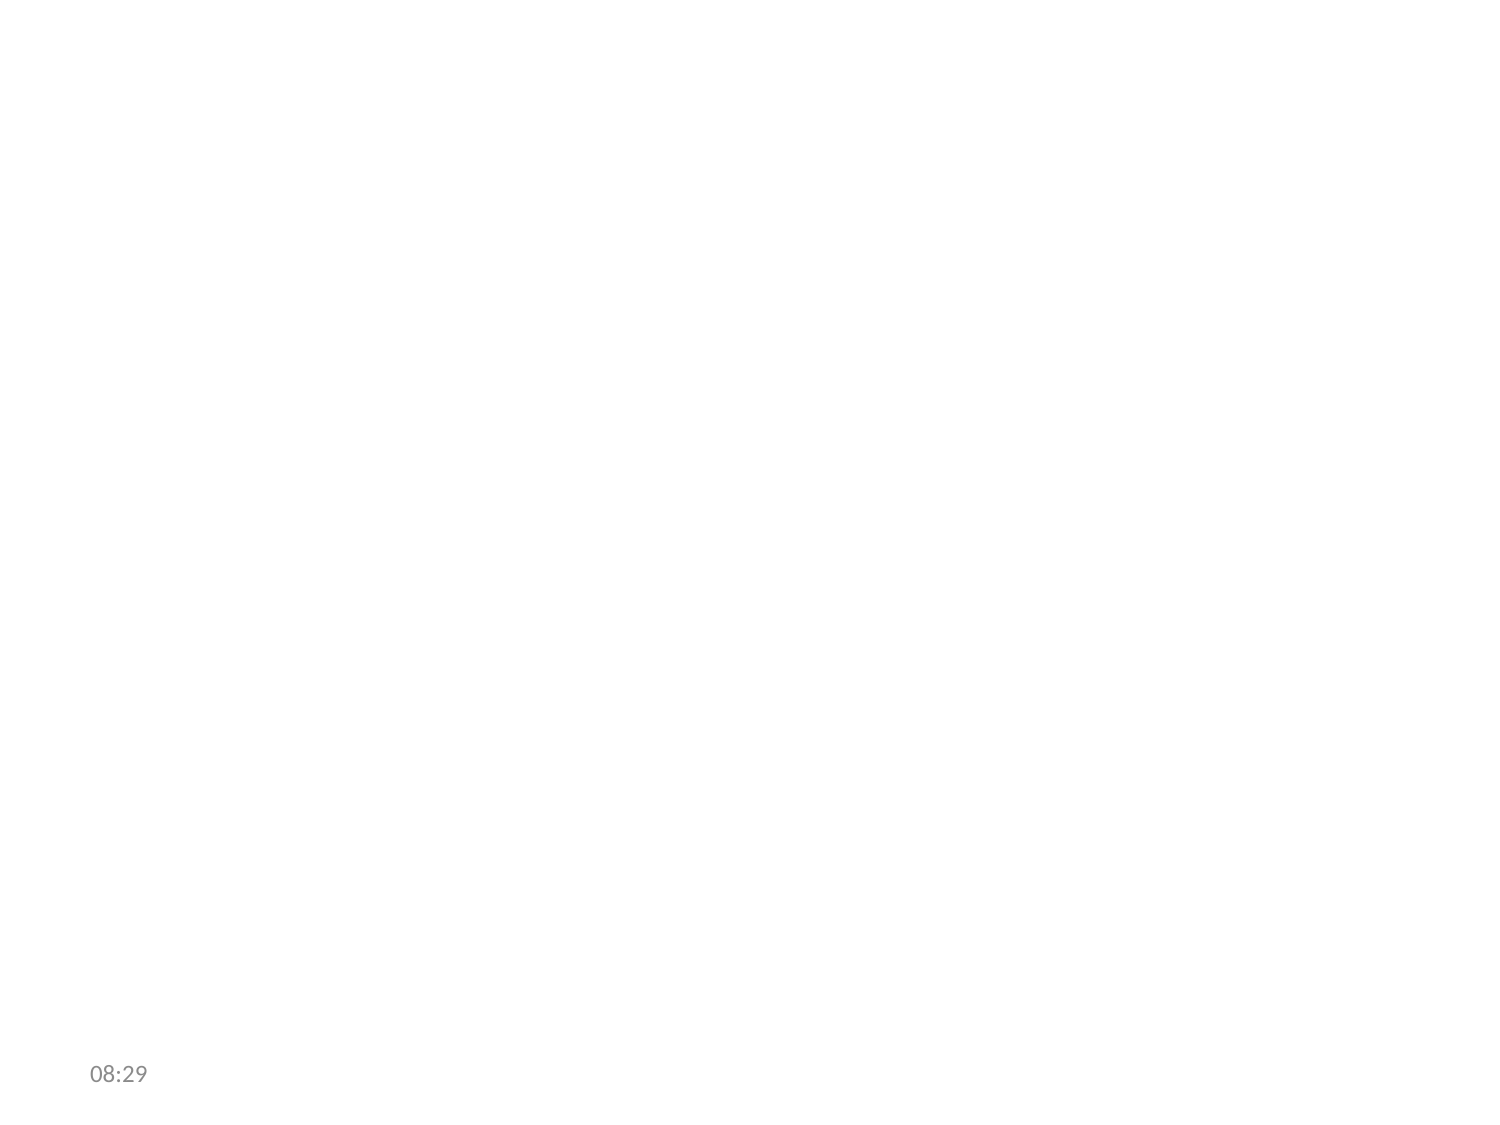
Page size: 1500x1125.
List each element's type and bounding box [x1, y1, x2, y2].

slide_number [75, 1042, 425, 1103]
